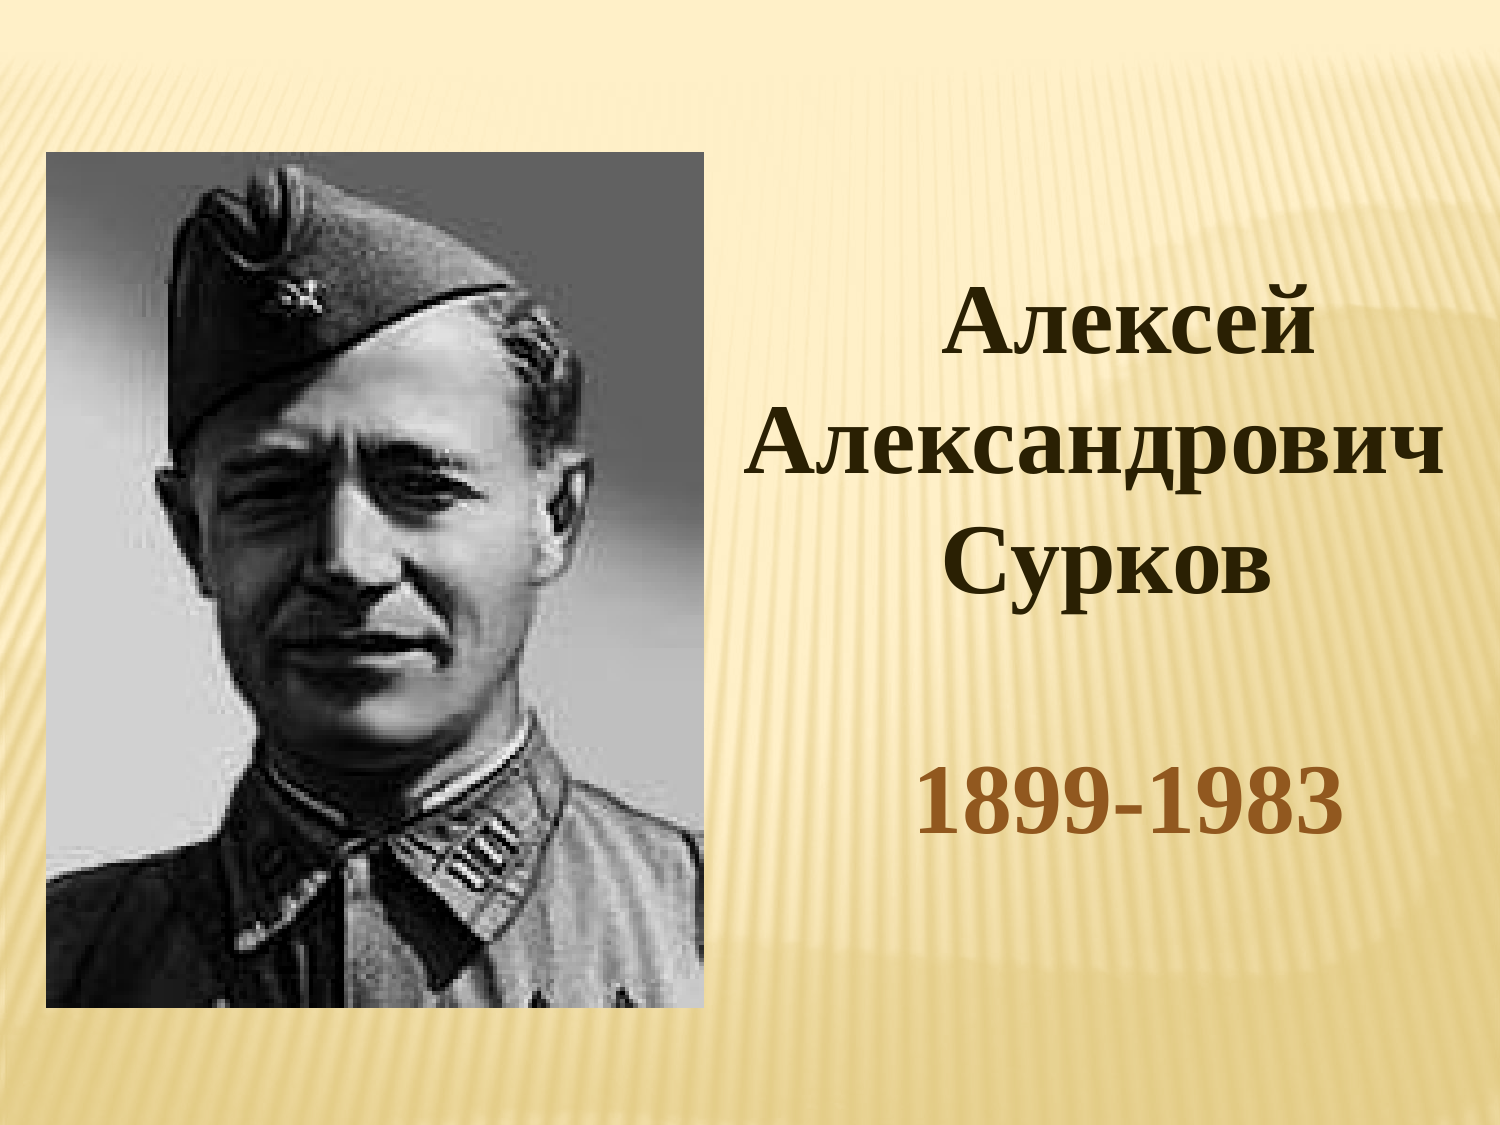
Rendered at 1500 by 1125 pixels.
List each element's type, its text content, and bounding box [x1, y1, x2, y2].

text_box Алексей Александрович Сурков 1899-1983 [714, 246, 1500, 861]
picture [46, 151, 704, 1009]
